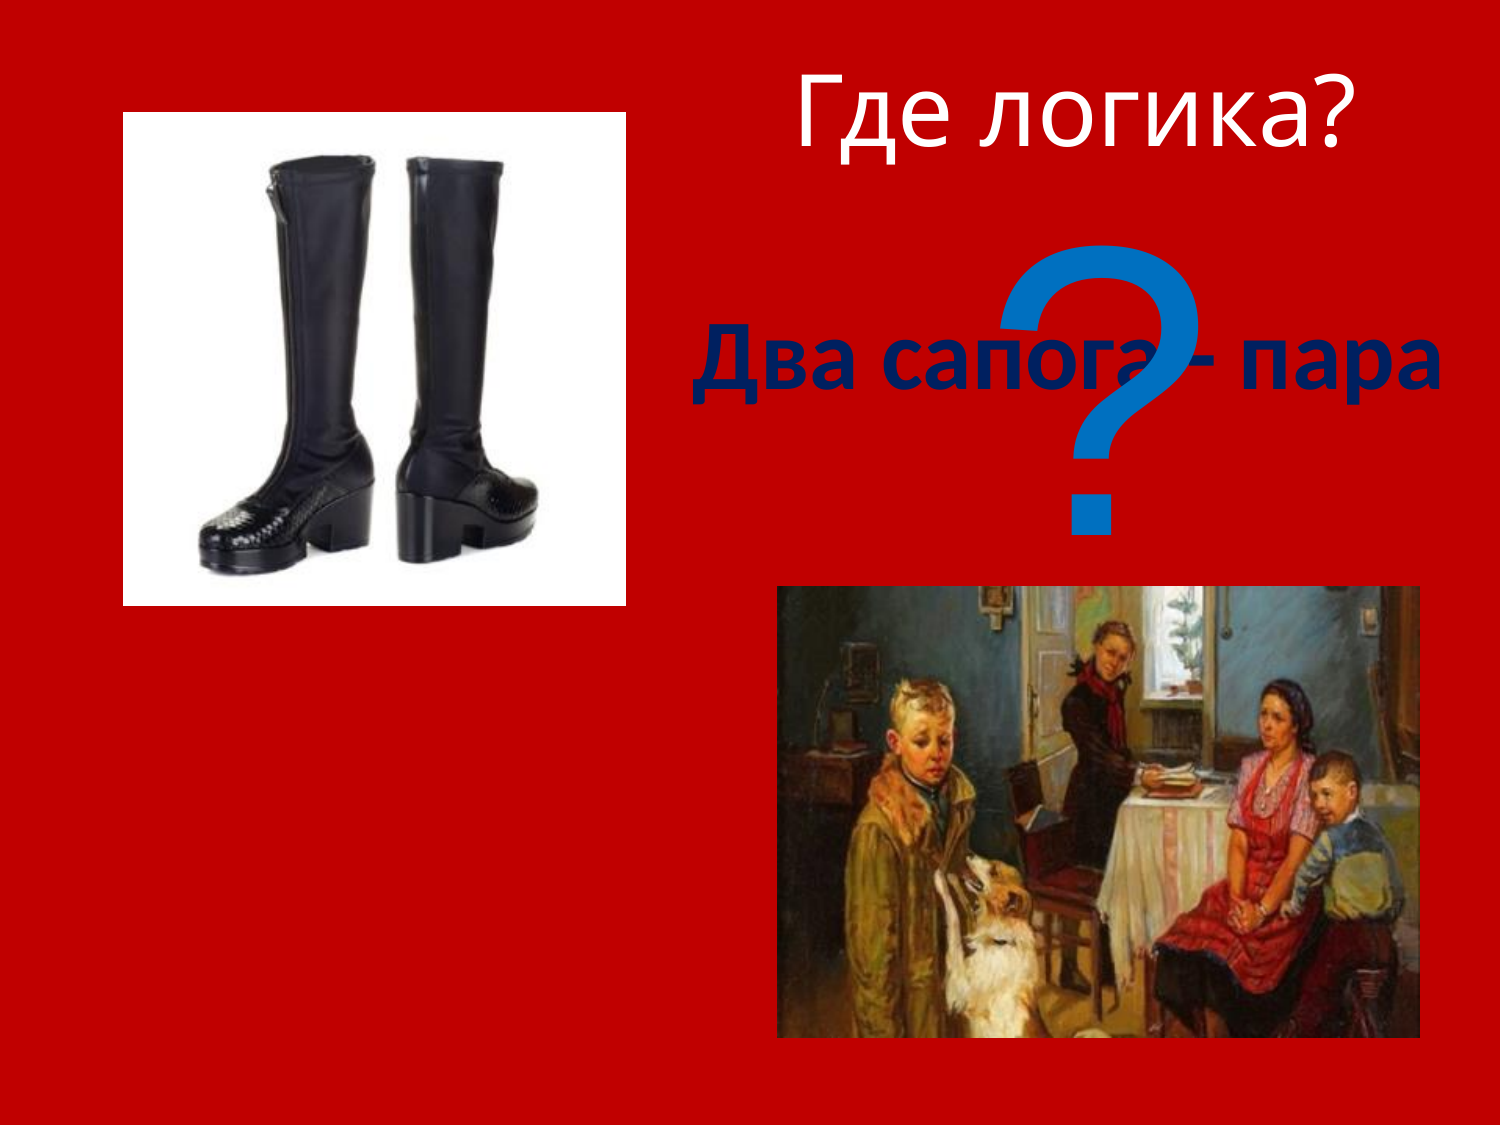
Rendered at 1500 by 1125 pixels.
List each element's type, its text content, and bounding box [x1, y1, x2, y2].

picture [776, 585, 1420, 1038]
text_box Где логика? [777, 39, 1373, 174]
text_box ? [915, 113, 1282, 584]
title Два сапога - пара [1282, 231, 1483, 468]
picture [123, 111, 626, 607]
title Два сапога - пара [655, 231, 915, 468]
